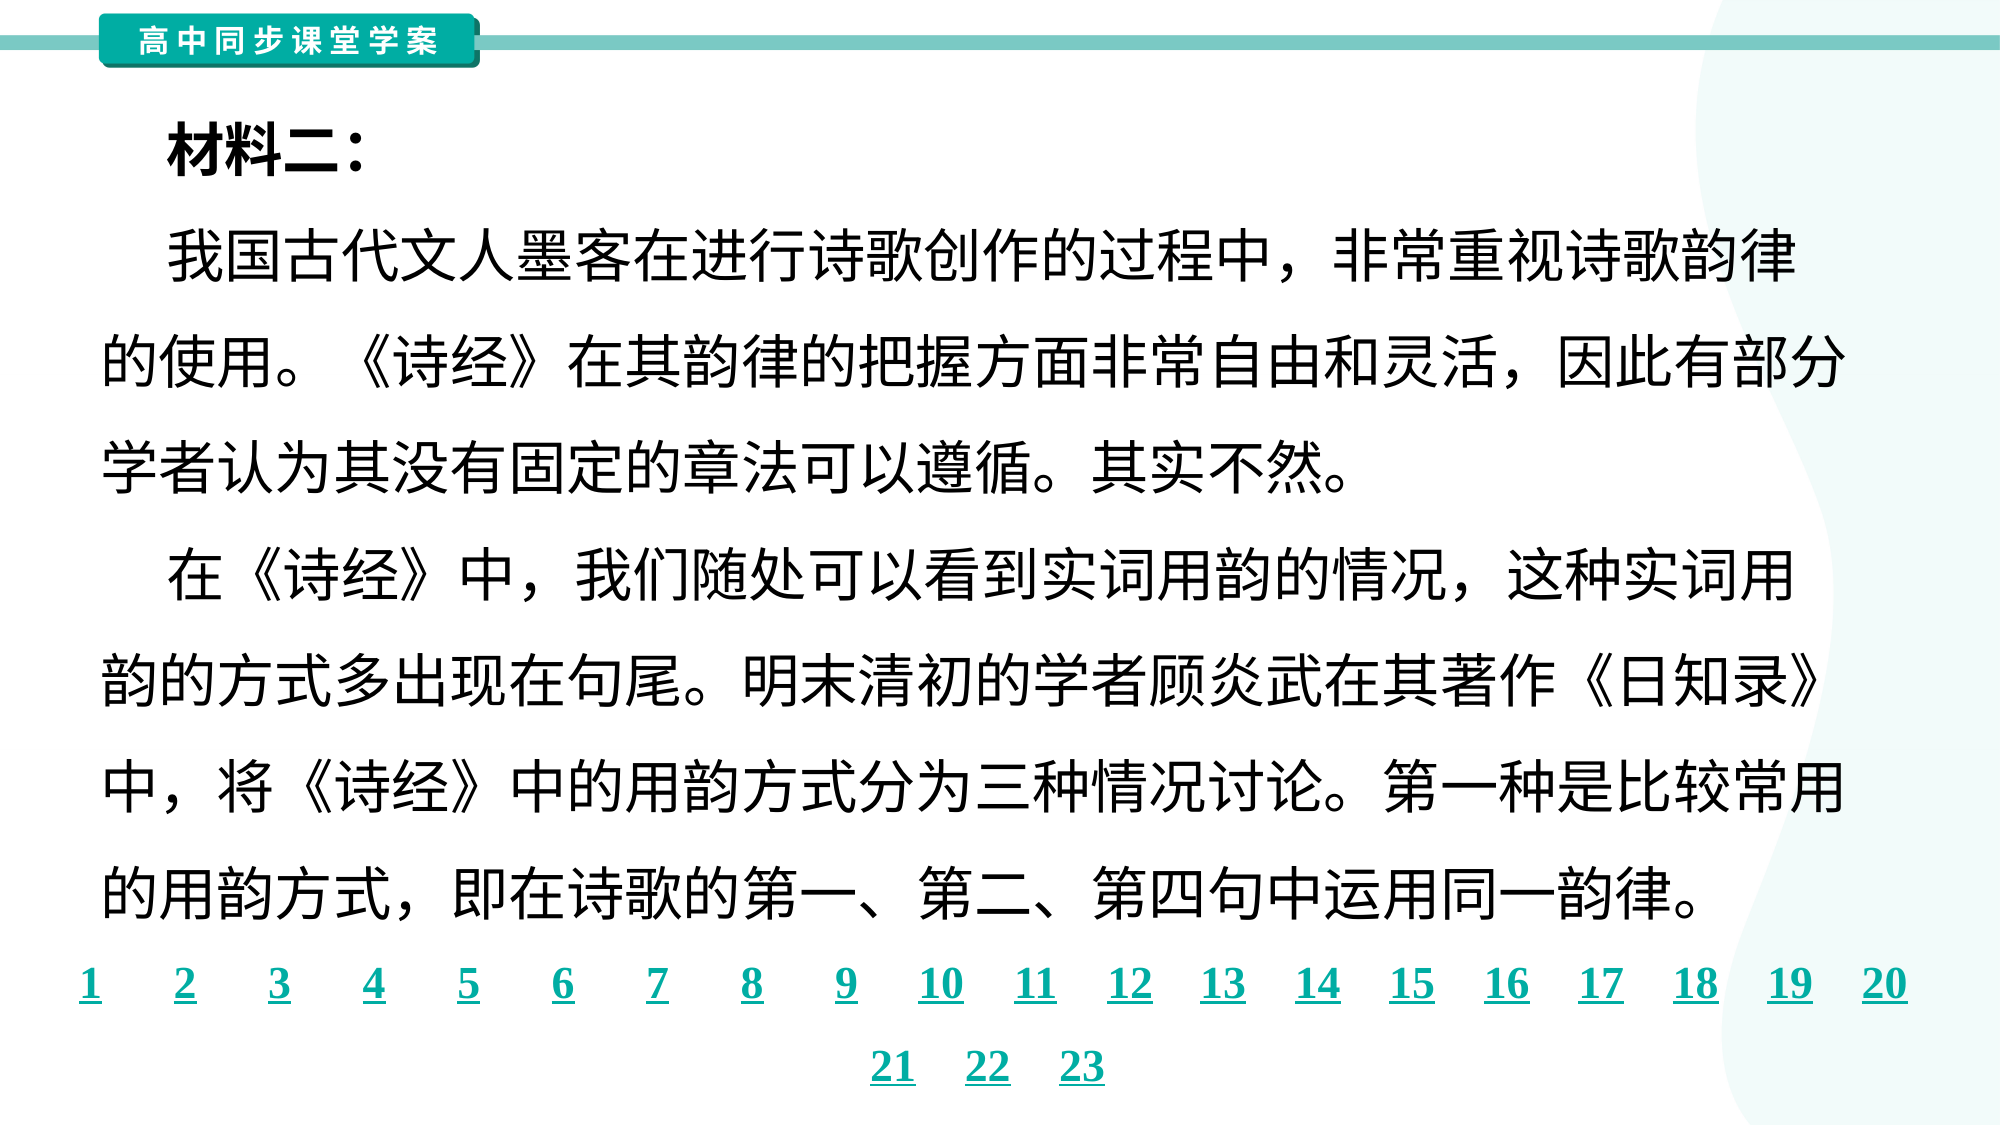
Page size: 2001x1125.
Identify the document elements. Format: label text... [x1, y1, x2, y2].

text_box 材料二： 我国古代文人墨客在进行诗歌创作的过程中，非常重视诗歌韵律 的使用。《诗经》在其韵律的把握方面非常自由和灵活，因此有部分 学者认为其没有固定的章法可以遵循。其实不然。 在《诗经》中，我们随处可以看到实词用韵的情况，这种实词用 韵的方式多出现在句尾。明末清初的学者顾炎武在其著作《日知录》 中，将《诗经》中的用韵方式分为三种情况讨论。第一种是比较常用 的用韵方式，即在诗歌的第一、第二、第四句中运用同一韵律。 [100, 76, 1899, 927]
picture [0, 0, 2000, 1125]
